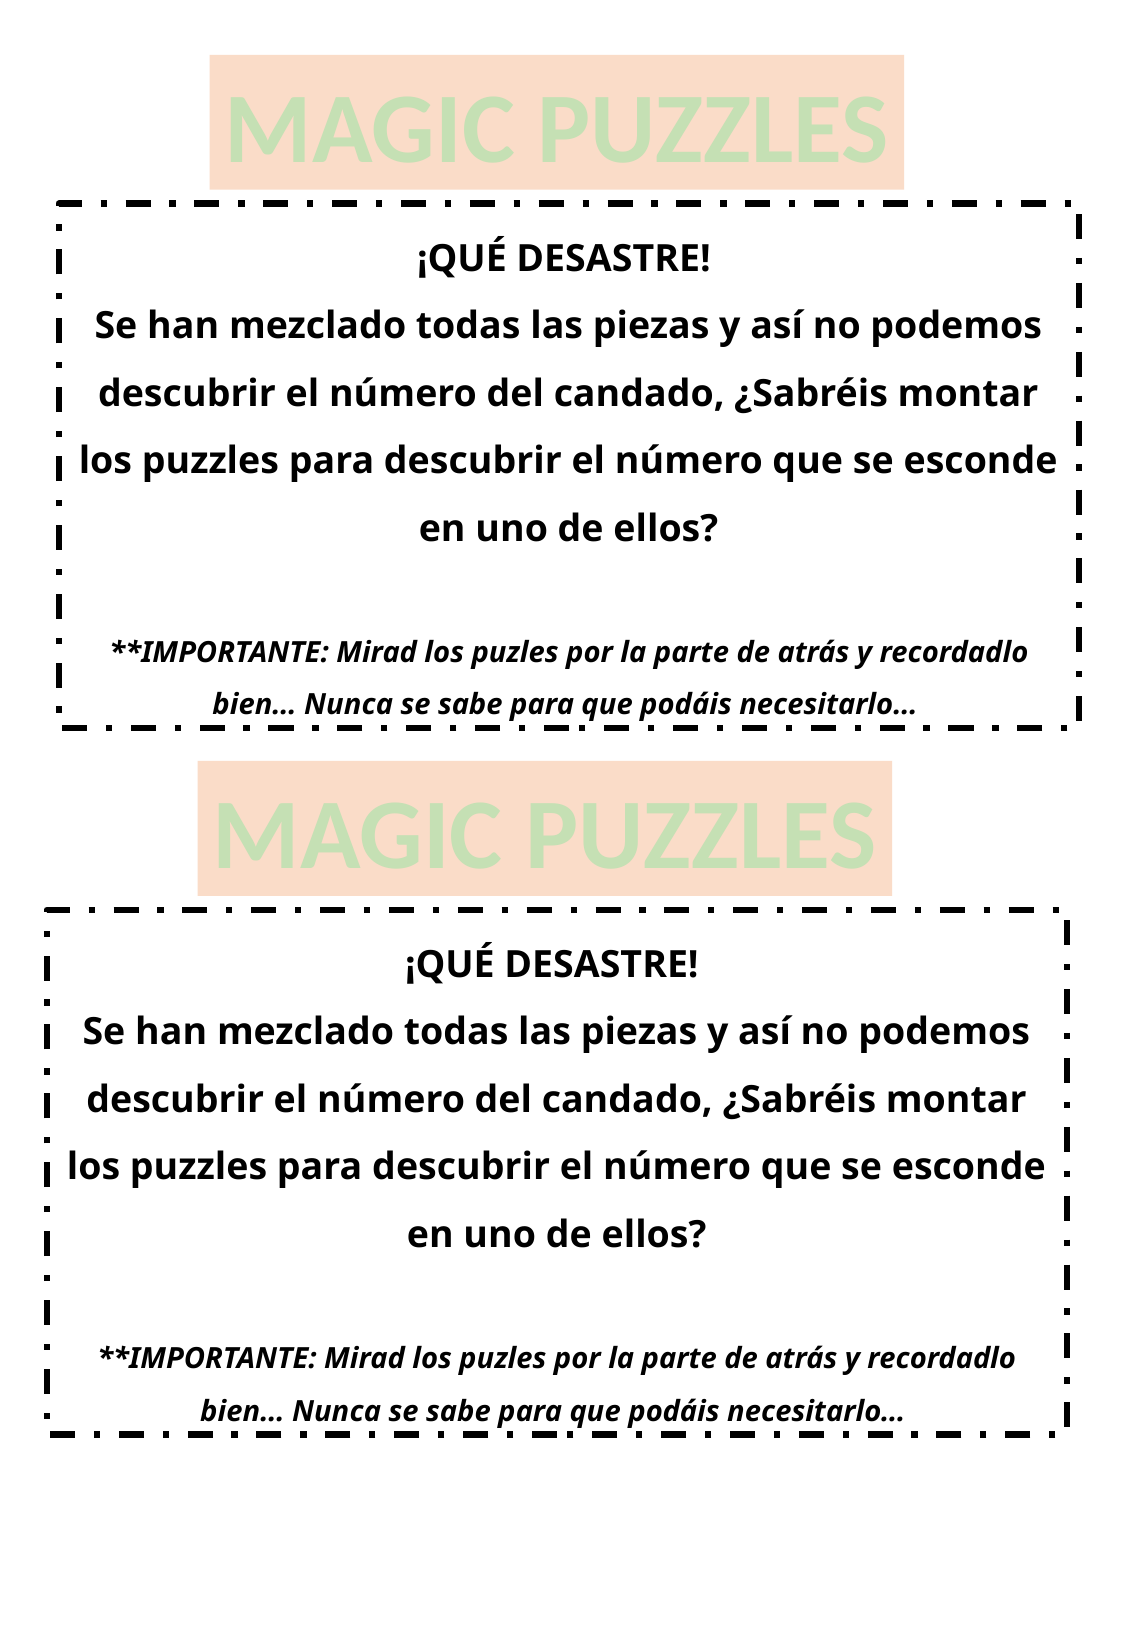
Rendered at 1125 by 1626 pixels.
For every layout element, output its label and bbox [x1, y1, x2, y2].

text_box [58, 54, 1080, 681]
text_box [46, 760, 1068, 1387]
